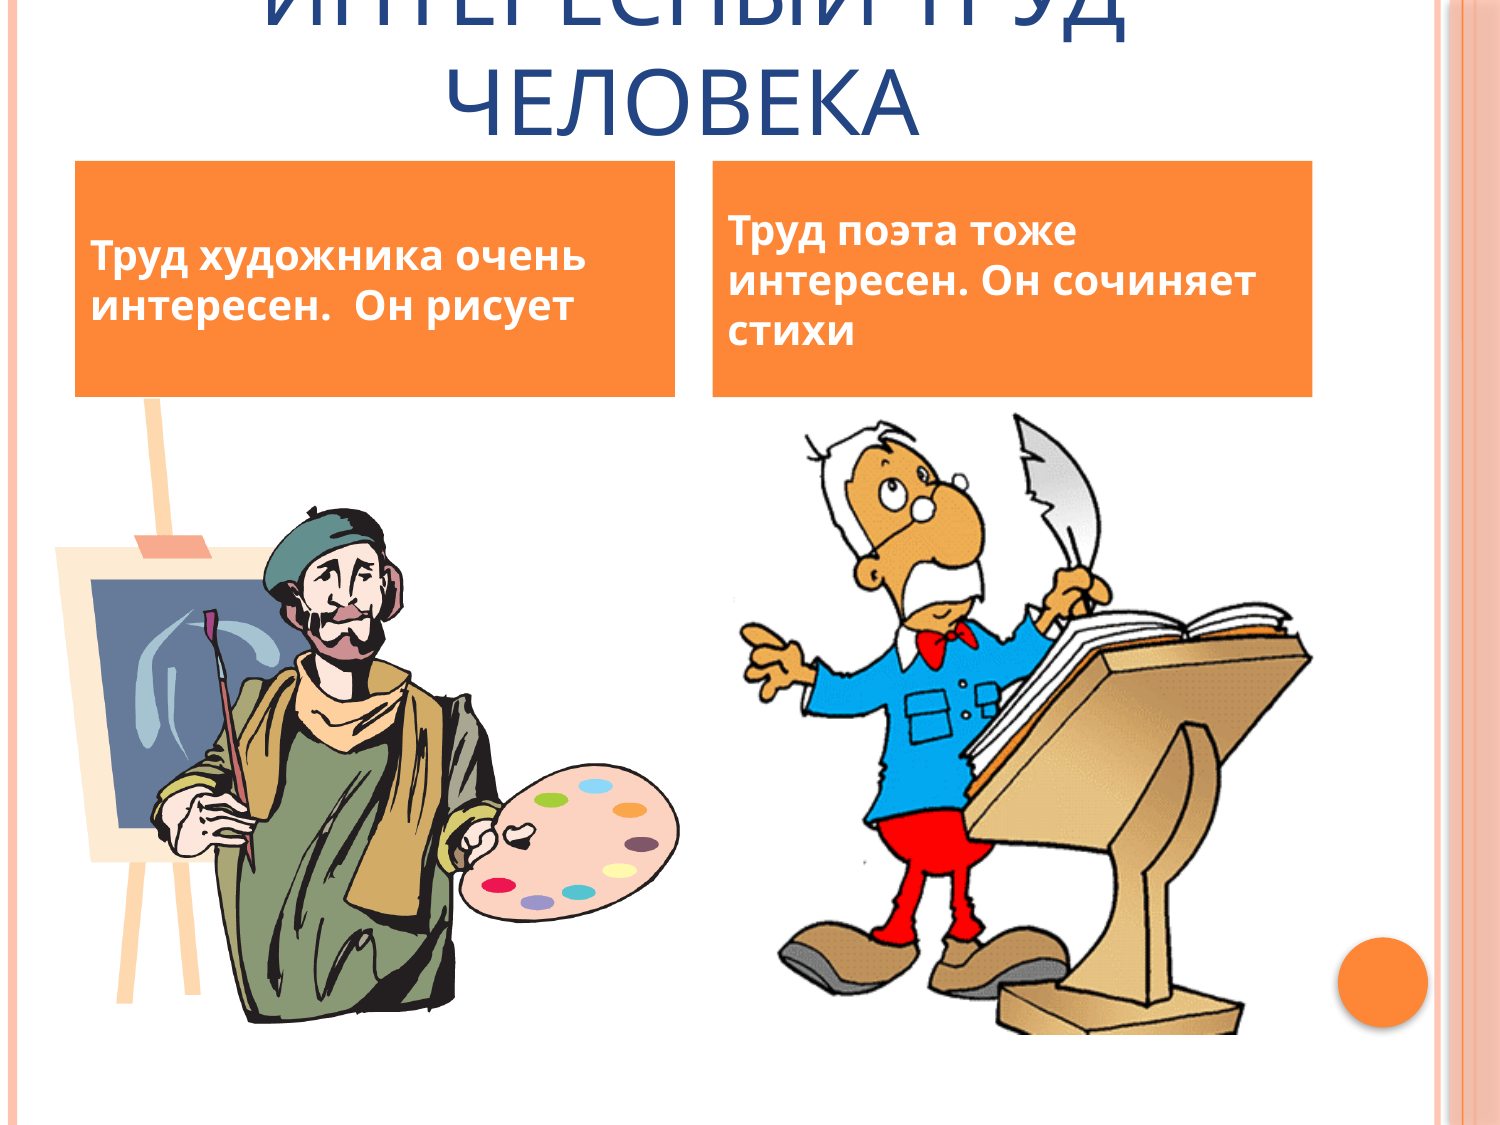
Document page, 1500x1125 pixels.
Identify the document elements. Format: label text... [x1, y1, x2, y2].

picture [714, 408, 1324, 1036]
title Интересный труд человека [75, 44, 1313, 161]
picture [52, 396, 680, 1024]
list Труд поэта тоже интересен. Он сочиняет стихи [712, 160, 1313, 398]
list Труд художника очень интересен. Он рисует [75, 160, 675, 394]
